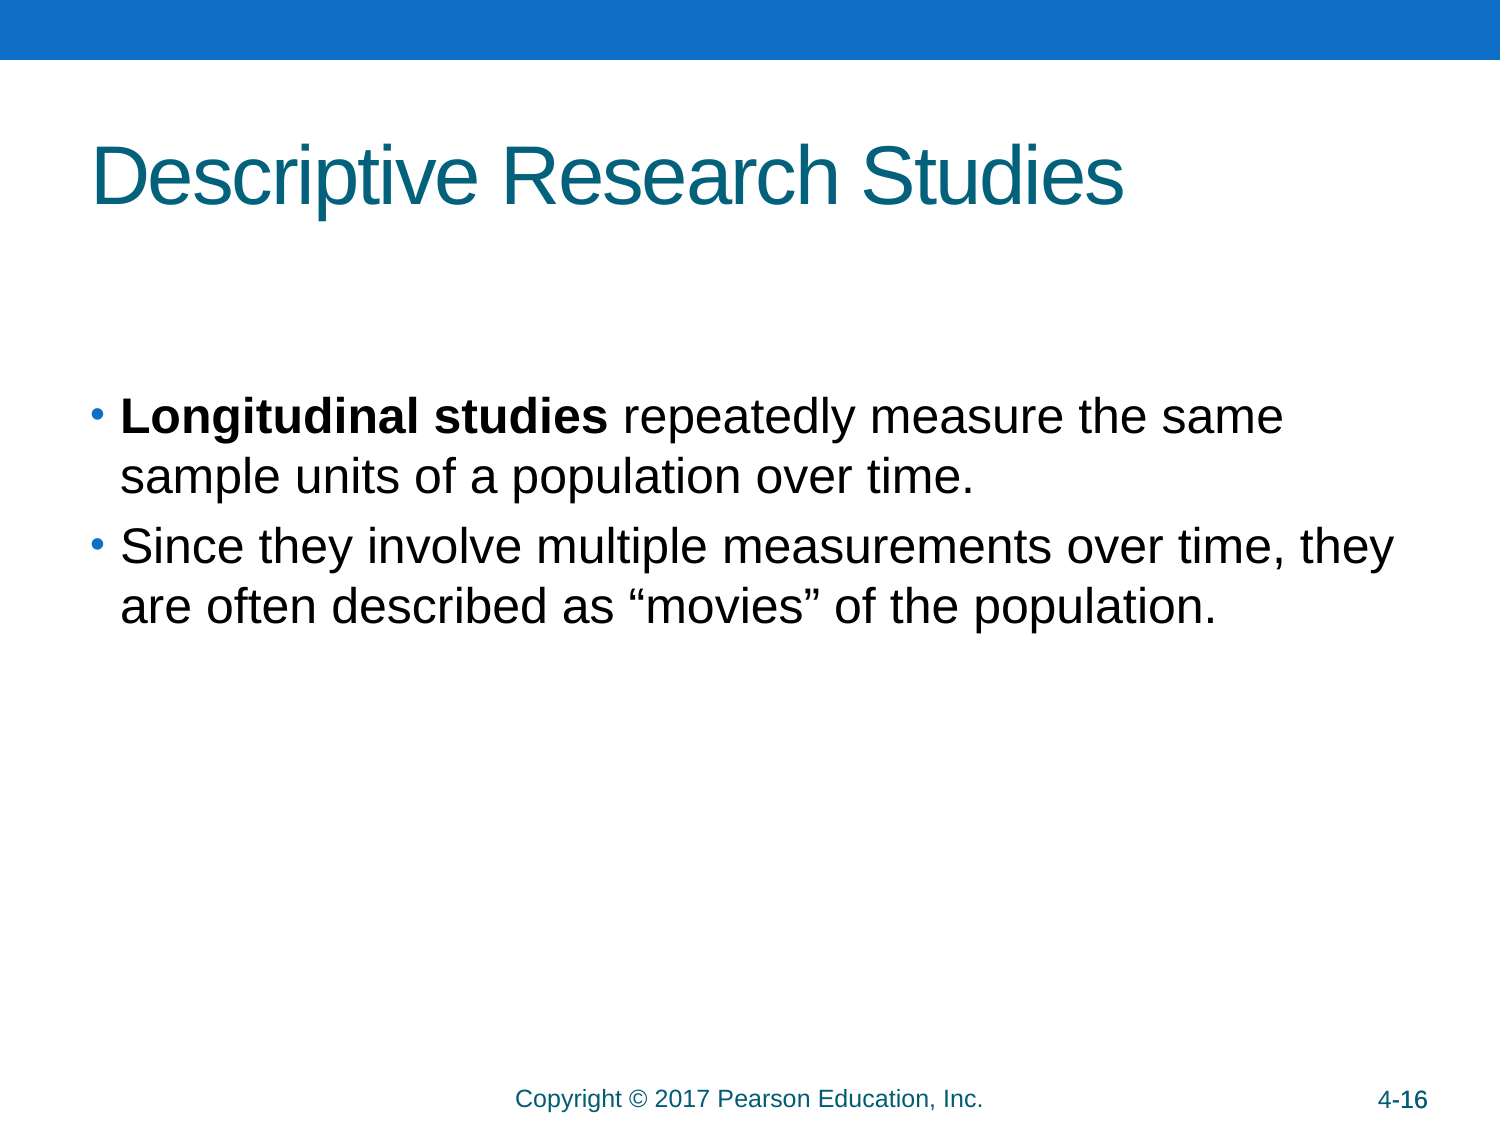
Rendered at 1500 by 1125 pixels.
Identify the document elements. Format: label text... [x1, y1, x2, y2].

slide_number 4-16 [1074, 1042, 1425, 1103]
list Longitudinal studies repeatedly measure the same sample units of a population over time. Since they involve multiple measurements over time, they are often described as “movies” of the population. [75, 376, 1425, 1125]
title Descriptive Research Studies [75, 90, 1425, 253]
